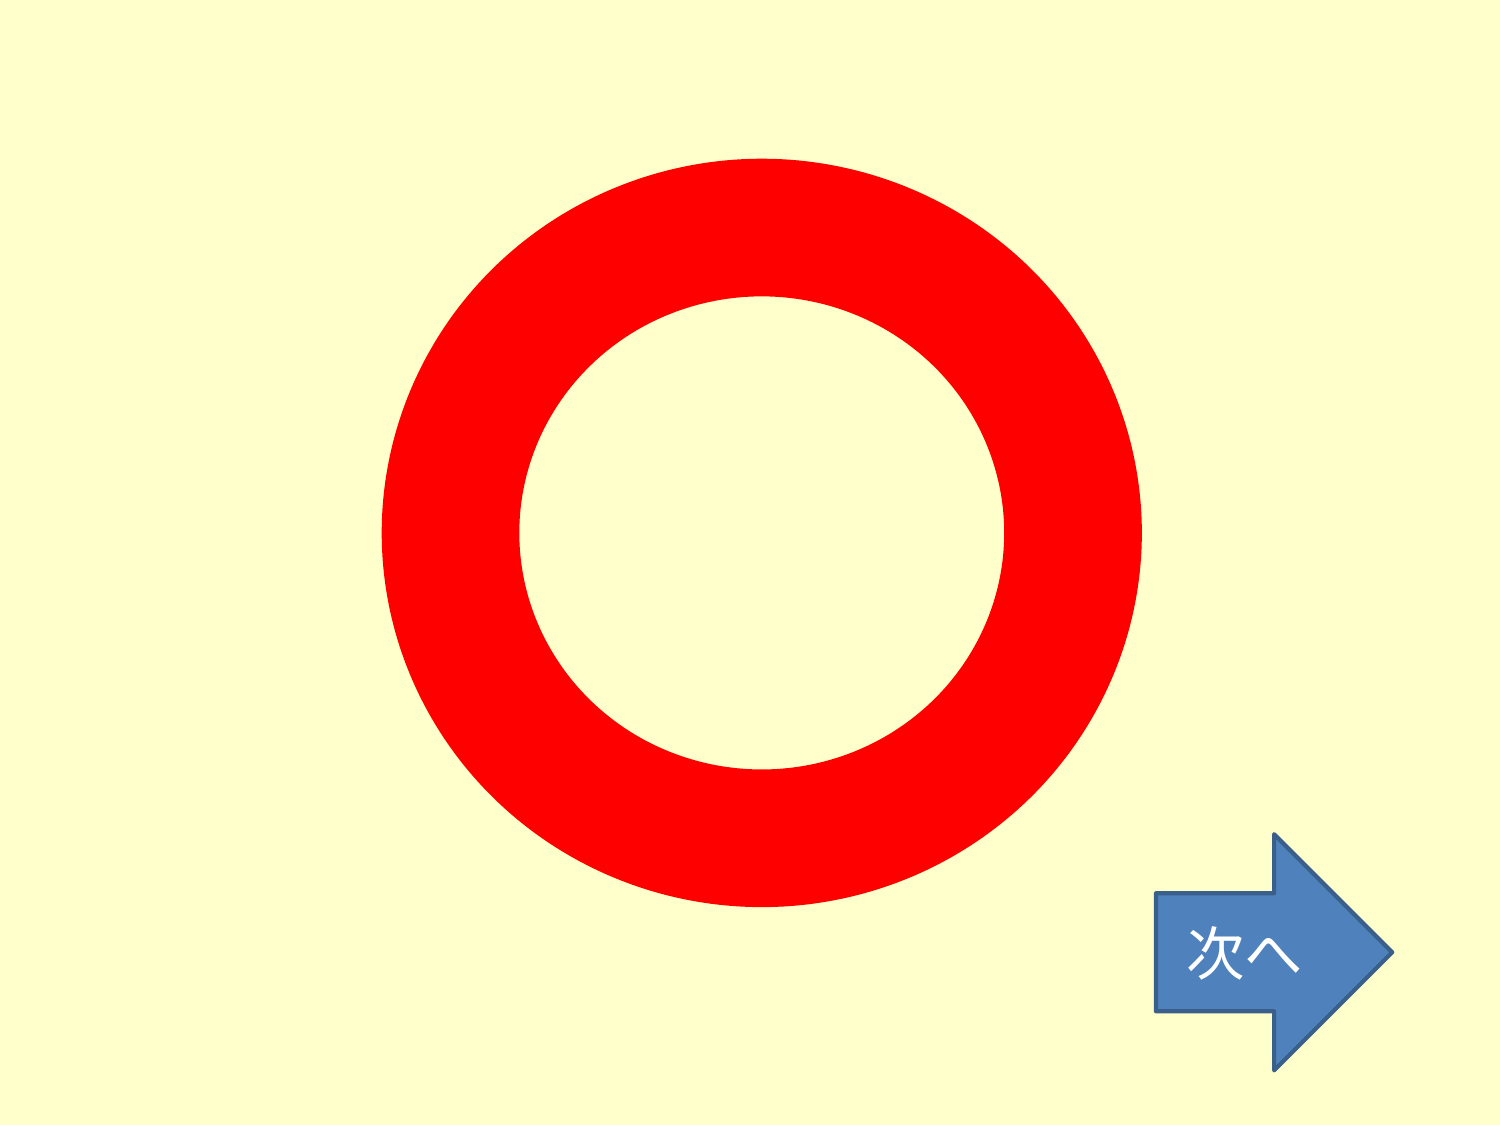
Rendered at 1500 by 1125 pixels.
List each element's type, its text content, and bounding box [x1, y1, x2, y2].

text_box 次へ [1153, 832, 1395, 1073]
text_box [381, 158, 1142, 908]
